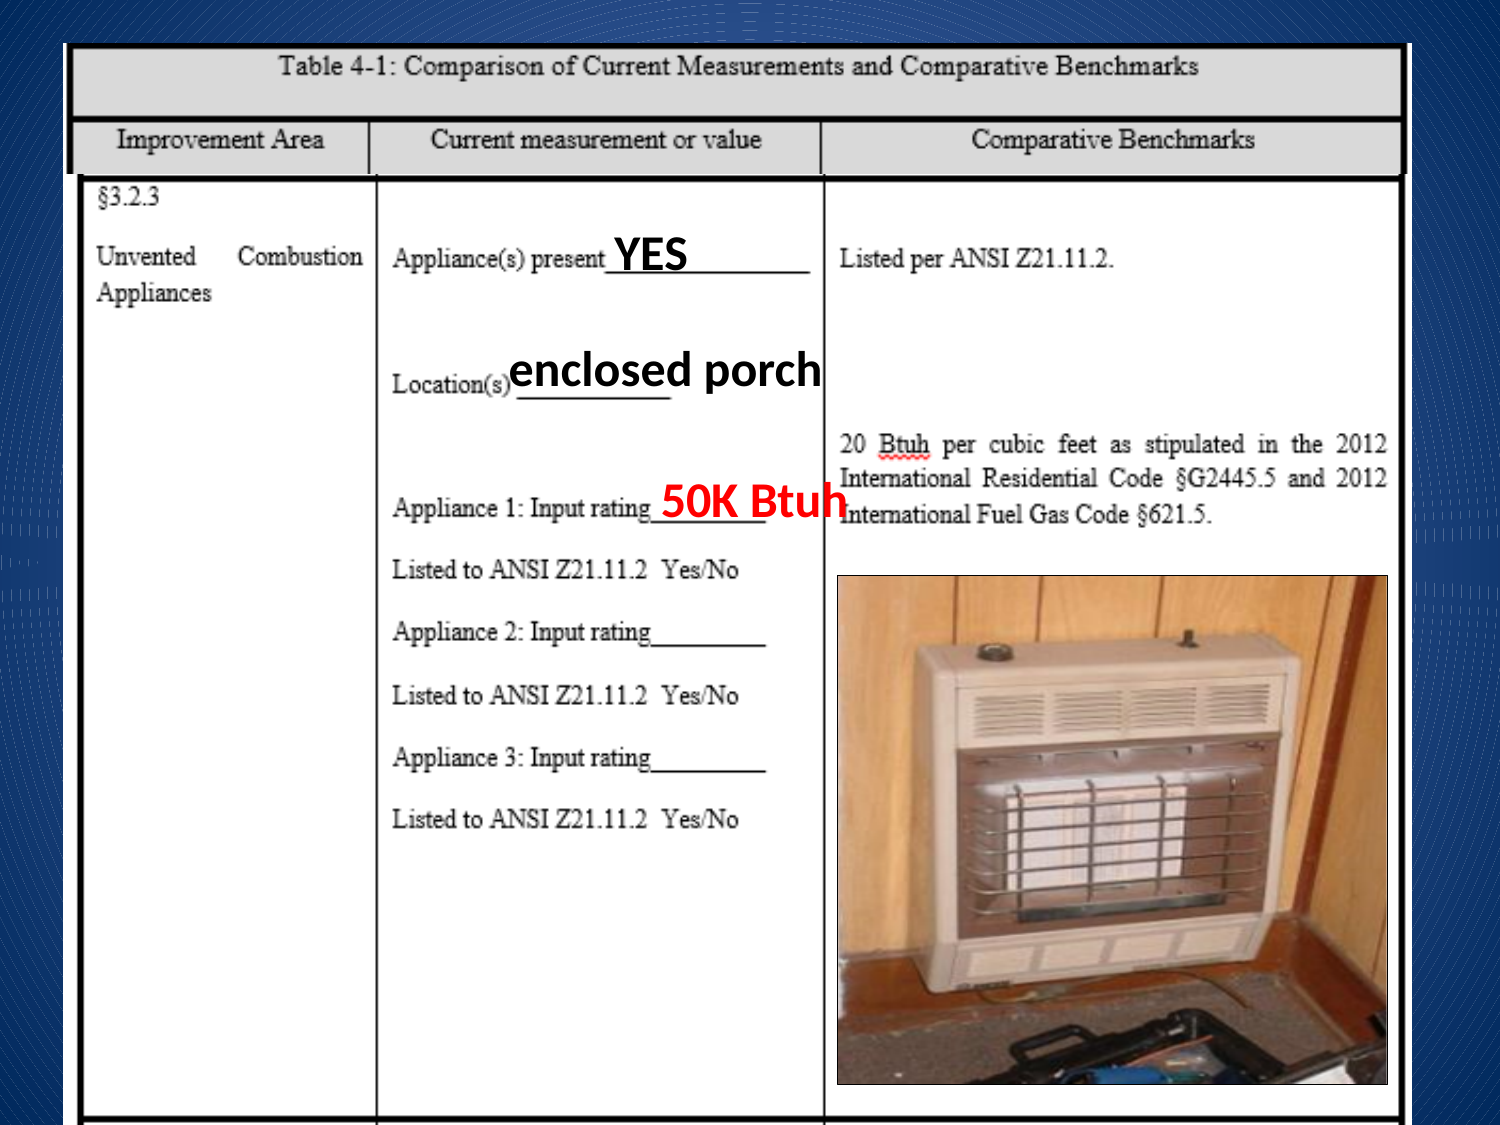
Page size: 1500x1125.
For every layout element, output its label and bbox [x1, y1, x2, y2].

list [63, 174, 1412, 1125]
picture [837, 574, 1387, 1085]
picture [63, 43, 1412, 174]
